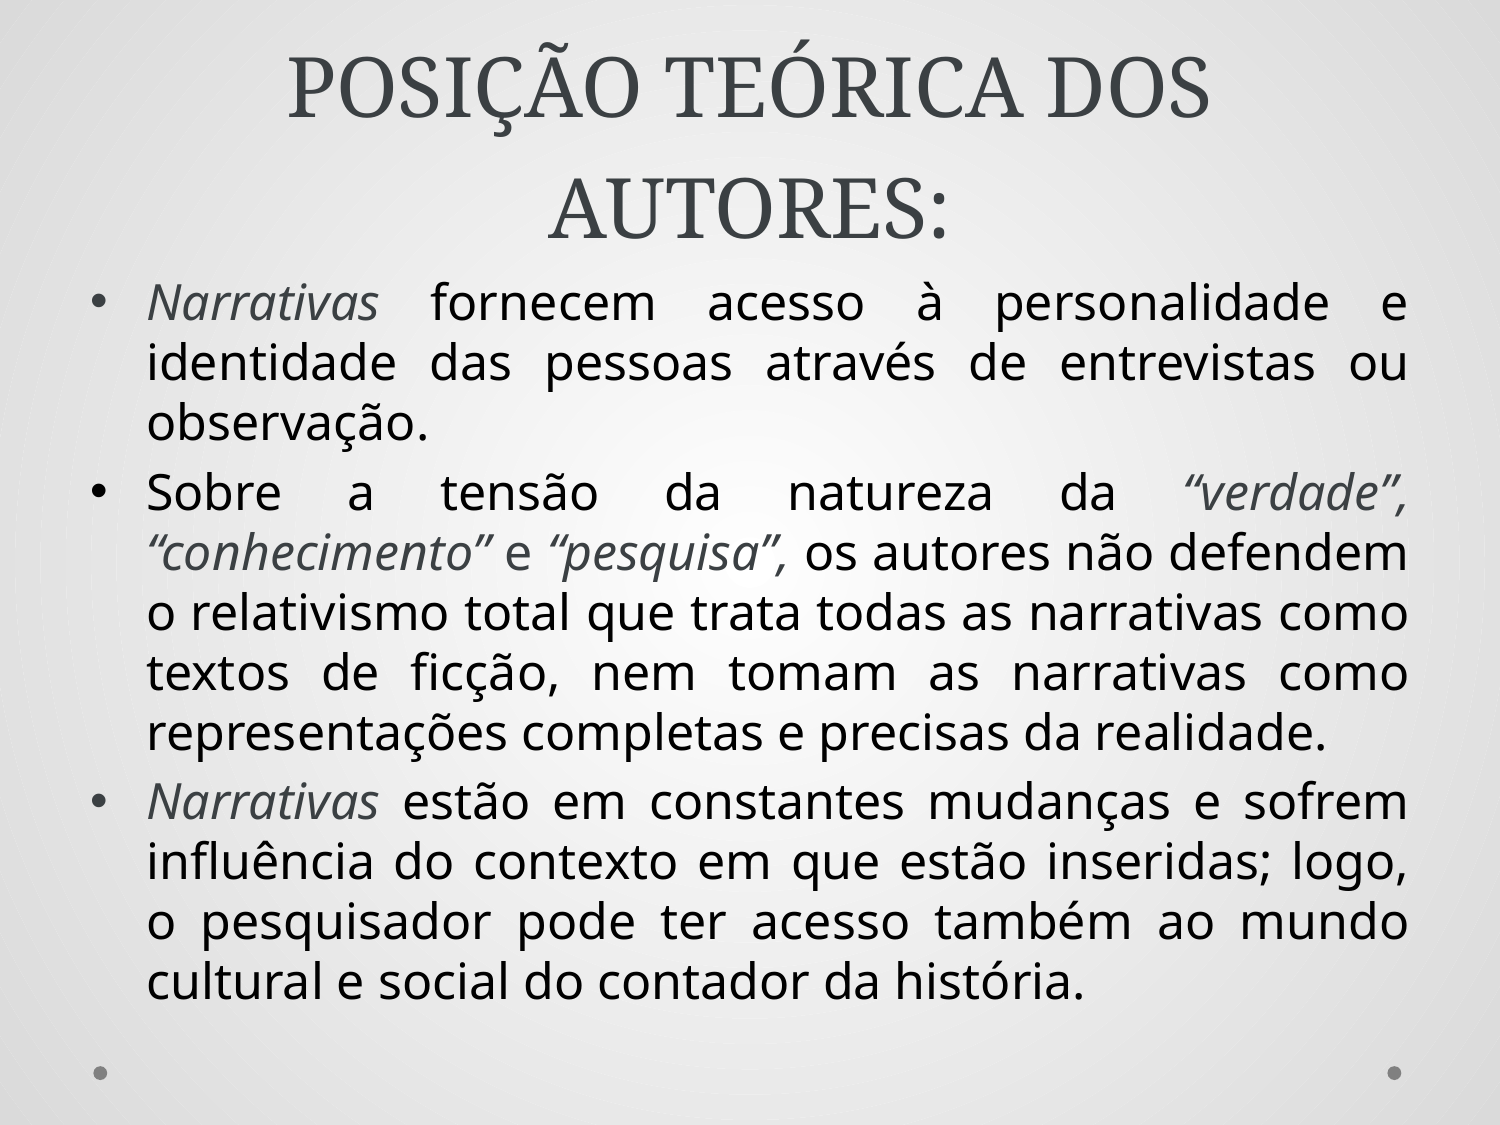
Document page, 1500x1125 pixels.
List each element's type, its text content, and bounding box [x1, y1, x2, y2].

list Narrativas fornecem acesso à personalidade e identidade das pessoas através de entrevistas ou observação. Sobre a tensão da natureza da “verdade”, “conhecimento” e “pesquisa”, os autores não defendem o relativismo total que trata todas as narrativas como textos de ficção, nem tomam as narrativas como representações completas e precisas da realidade. Narrativas estão em constantes mudanças e sofrem influência do contexto em que estão inseridas; logo, o pesquisador pode ter acesso também ao mundo cultural e social do contador da história. [75, 262, 1425, 1083]
title POSIÇÃO TEÓRICA DOS AUTORES: [75, 0, 1425, 262]
